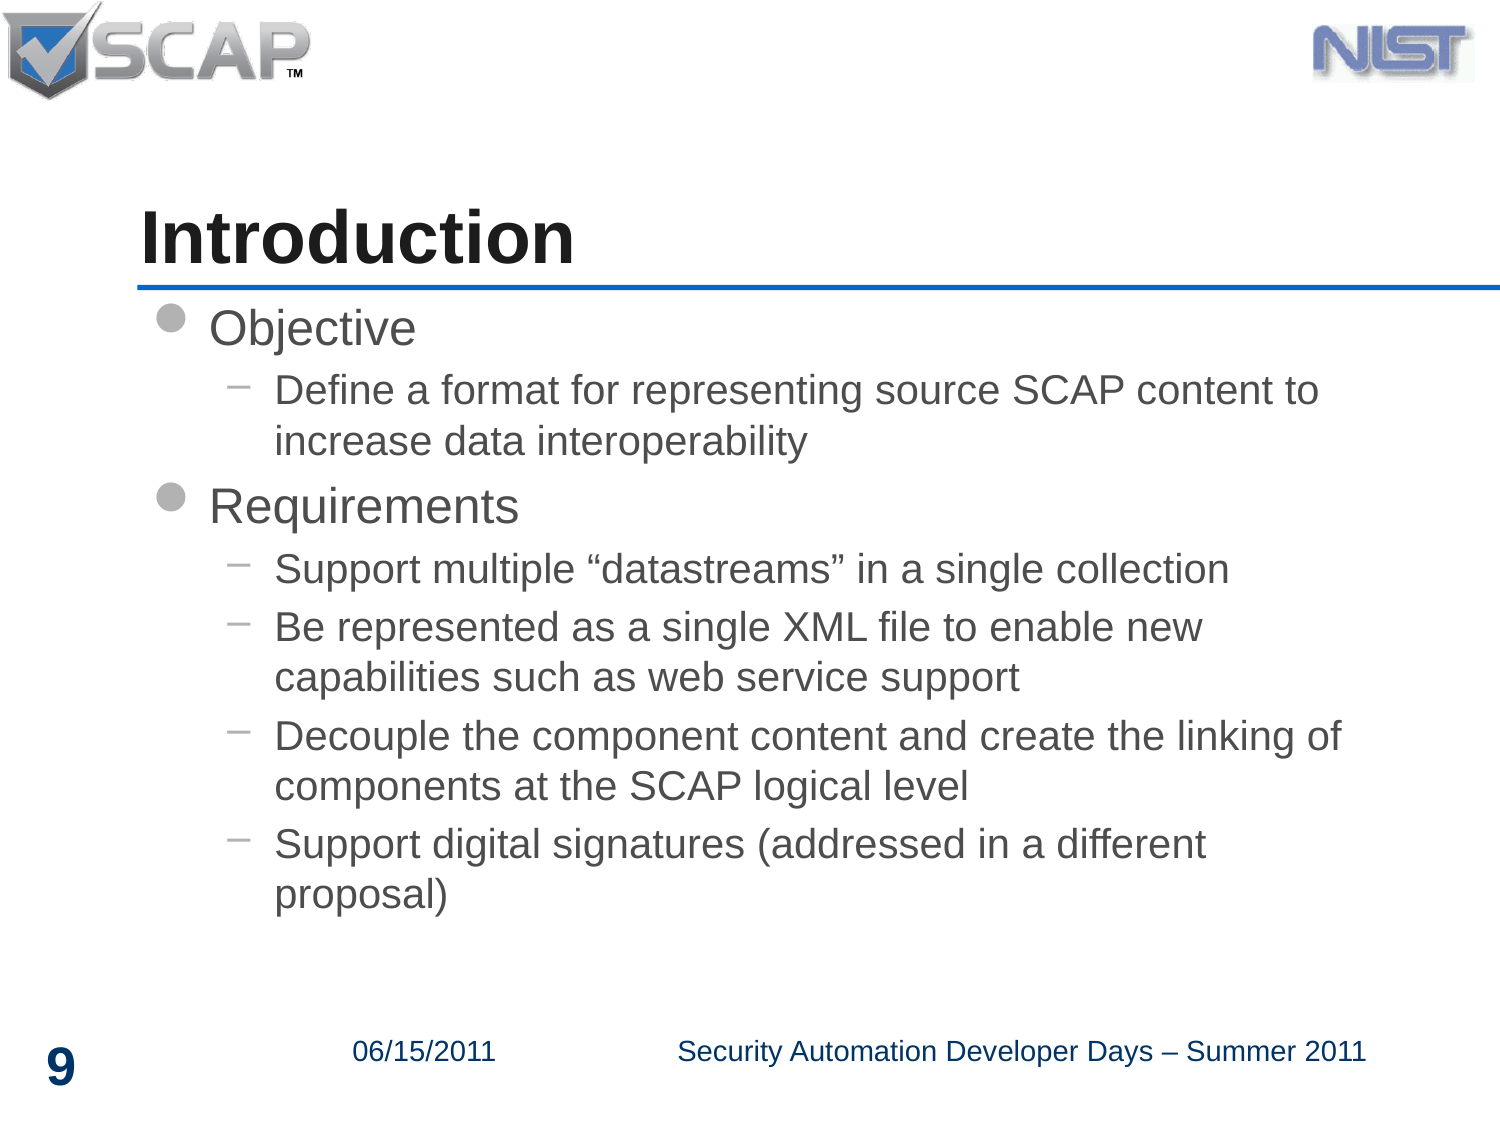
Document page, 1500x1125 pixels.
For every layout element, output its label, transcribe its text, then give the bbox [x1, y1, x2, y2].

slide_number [337, 1025, 662, 1103]
title Introduction [124, 99, 1426, 288]
picture [0, 0, 313, 103]
slide_number 9 [13, 1023, 111, 1105]
footer Security Automation Developer Days – Summer 2011 [662, 1025, 1426, 1103]
list Objective Define a format for representing source SCAP content to increase data interoperability Requirements Support multiple “datastreams” in a single collection Be represented as a single XML file to enable new capabilities such as web service support Decouple the component content and create the linking of components at the SCAP logical level Support digital signatures (addressed in a different proposal) [137, 287, 1400, 1026]
picture [1312, 24, 1475, 83]
